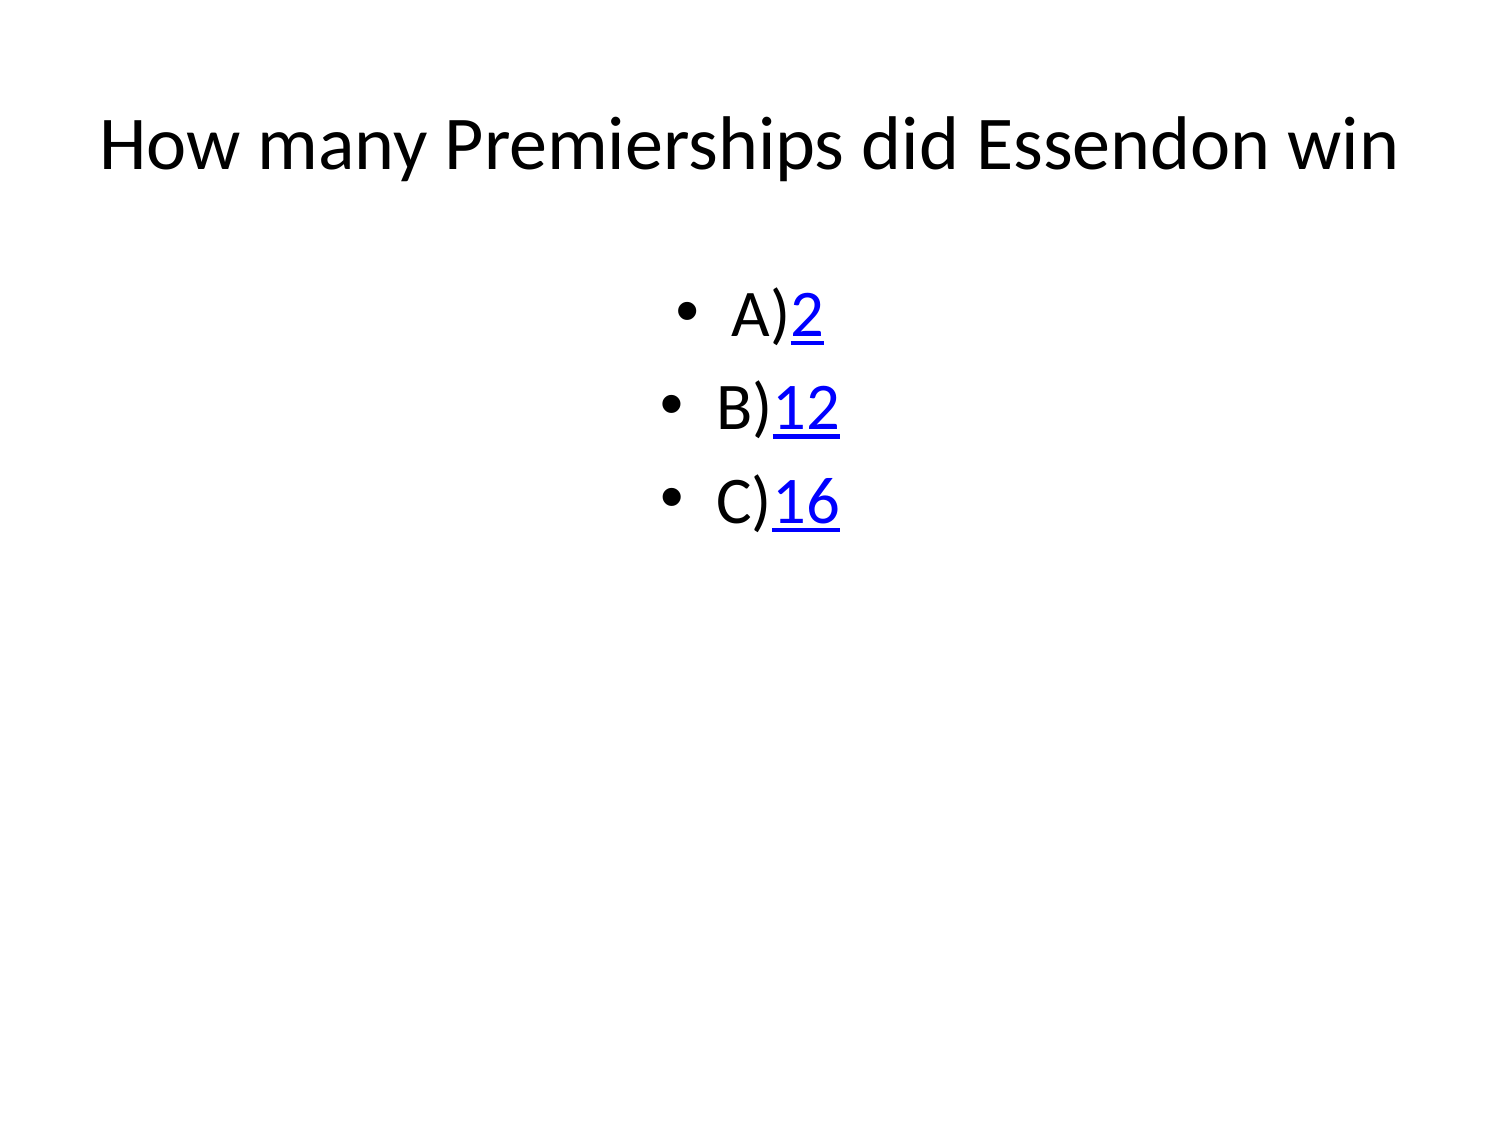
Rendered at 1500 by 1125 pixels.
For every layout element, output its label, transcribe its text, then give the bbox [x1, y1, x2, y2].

list A)2 B)12 C)16 [75, 262, 1425, 1005]
title How many Premierships did Essendon win [75, 45, 1425, 233]
